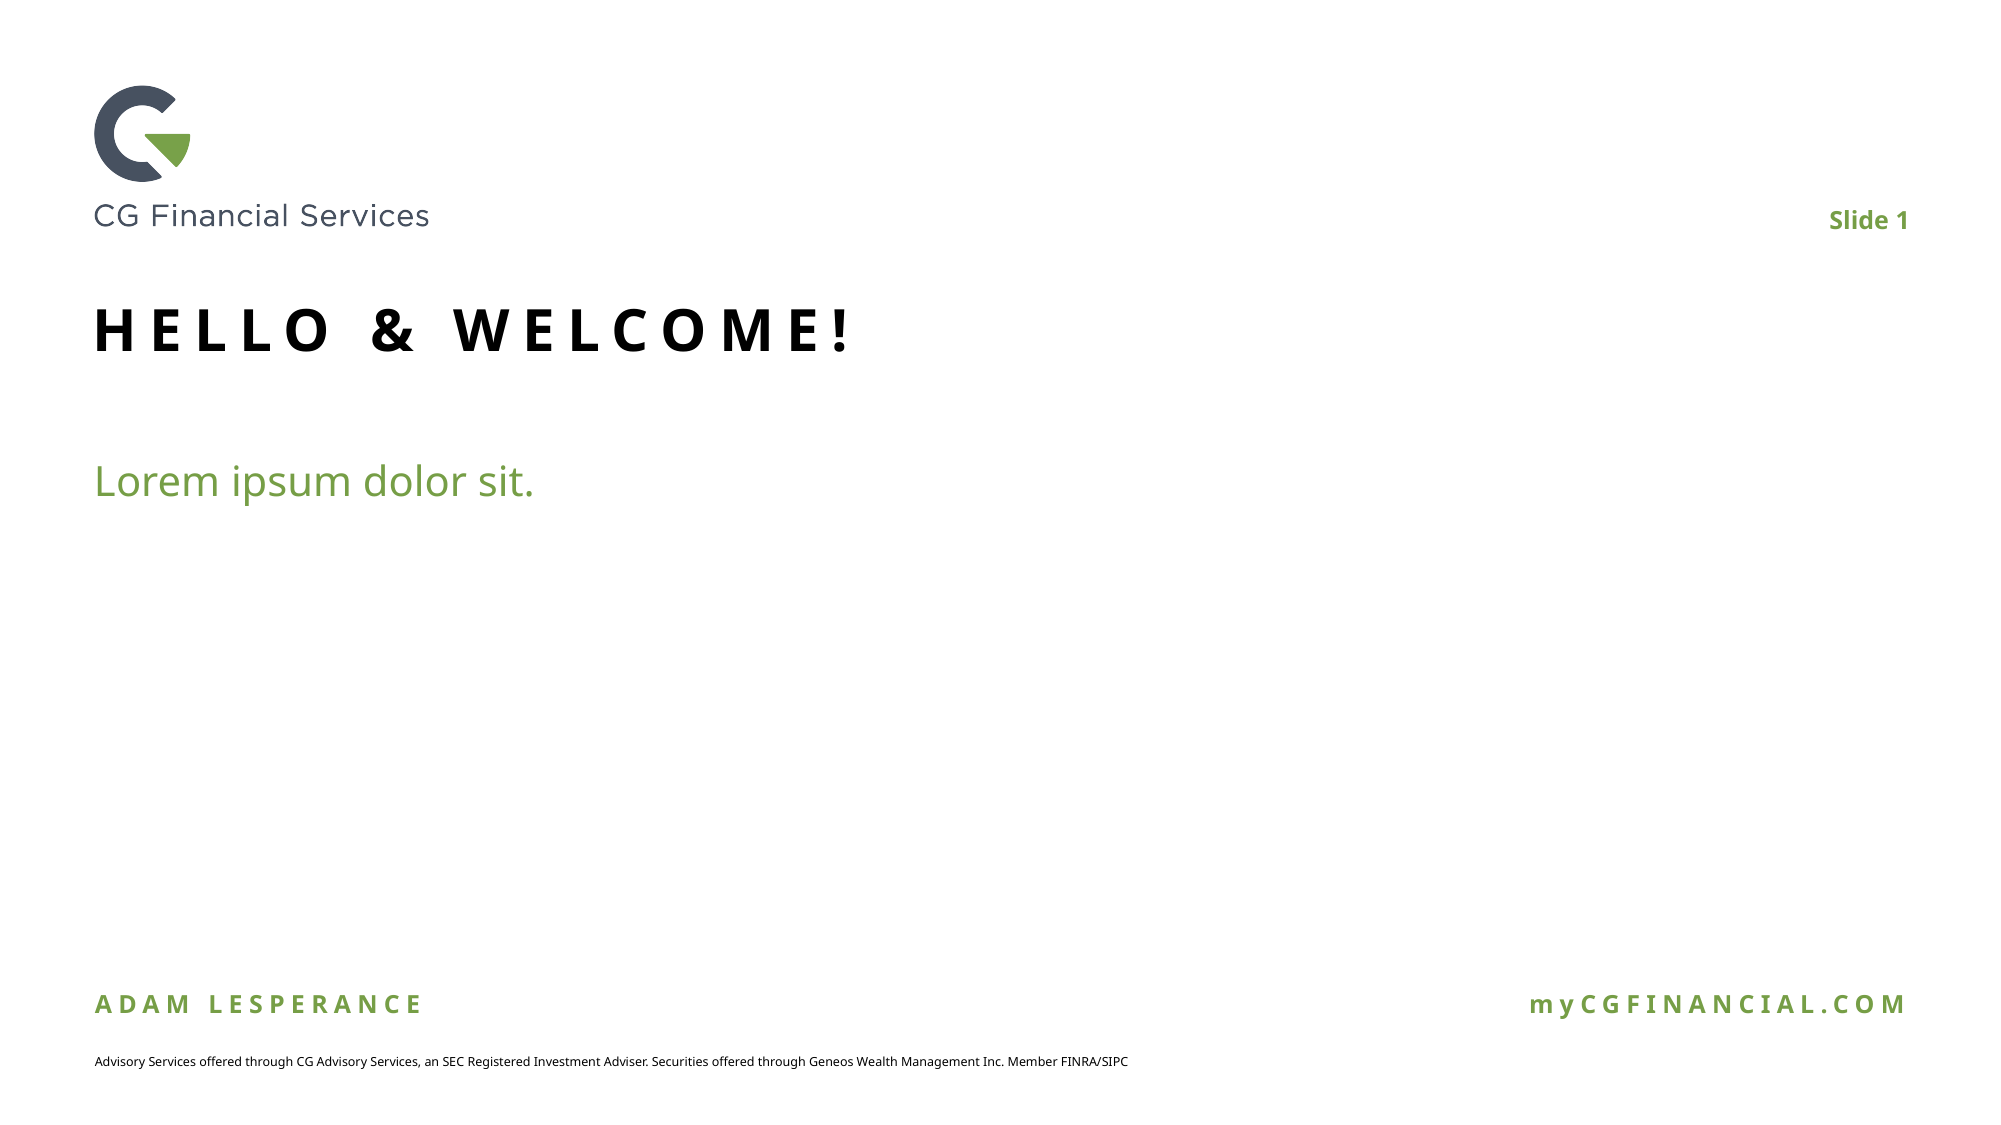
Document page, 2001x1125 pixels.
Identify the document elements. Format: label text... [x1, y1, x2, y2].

title HELLO & WELCOME! [77, 293, 1905, 350]
text_box Lorem ipsum dolor sit. [78, 460, 1907, 505]
picture [74, 65, 449, 247]
